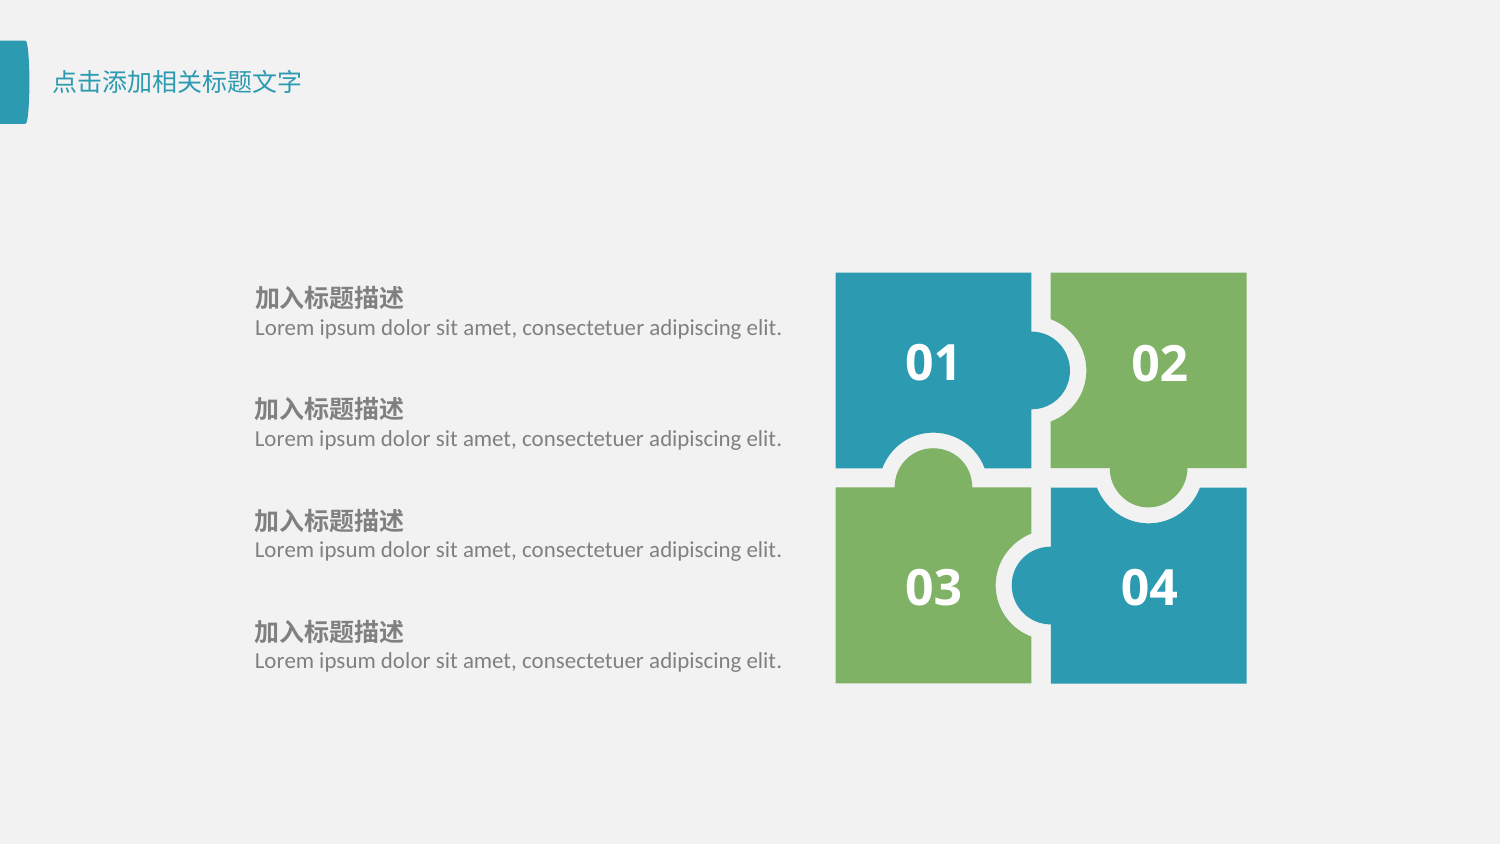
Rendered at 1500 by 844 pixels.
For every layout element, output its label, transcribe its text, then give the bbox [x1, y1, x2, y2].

text_box 加入标题描述 Lorem ipsum dolor sit amet, consectetuer adipiscing elit. [243, 277, 807, 346]
text_box 加入标题描述 Lorem ipsum dolor sit amet, consectetuer adipiscing elit. [243, 610, 830, 680]
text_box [835, 272, 1247, 684]
text_box 加入标题描述 Lorem ipsum dolor sit amet, consectetuer adipiscing elit. [243, 499, 830, 568]
text_box 加入标题描述 Lorem ipsum dolor sit amet, consectetuer adipiscing elit. [243, 388, 830, 457]
